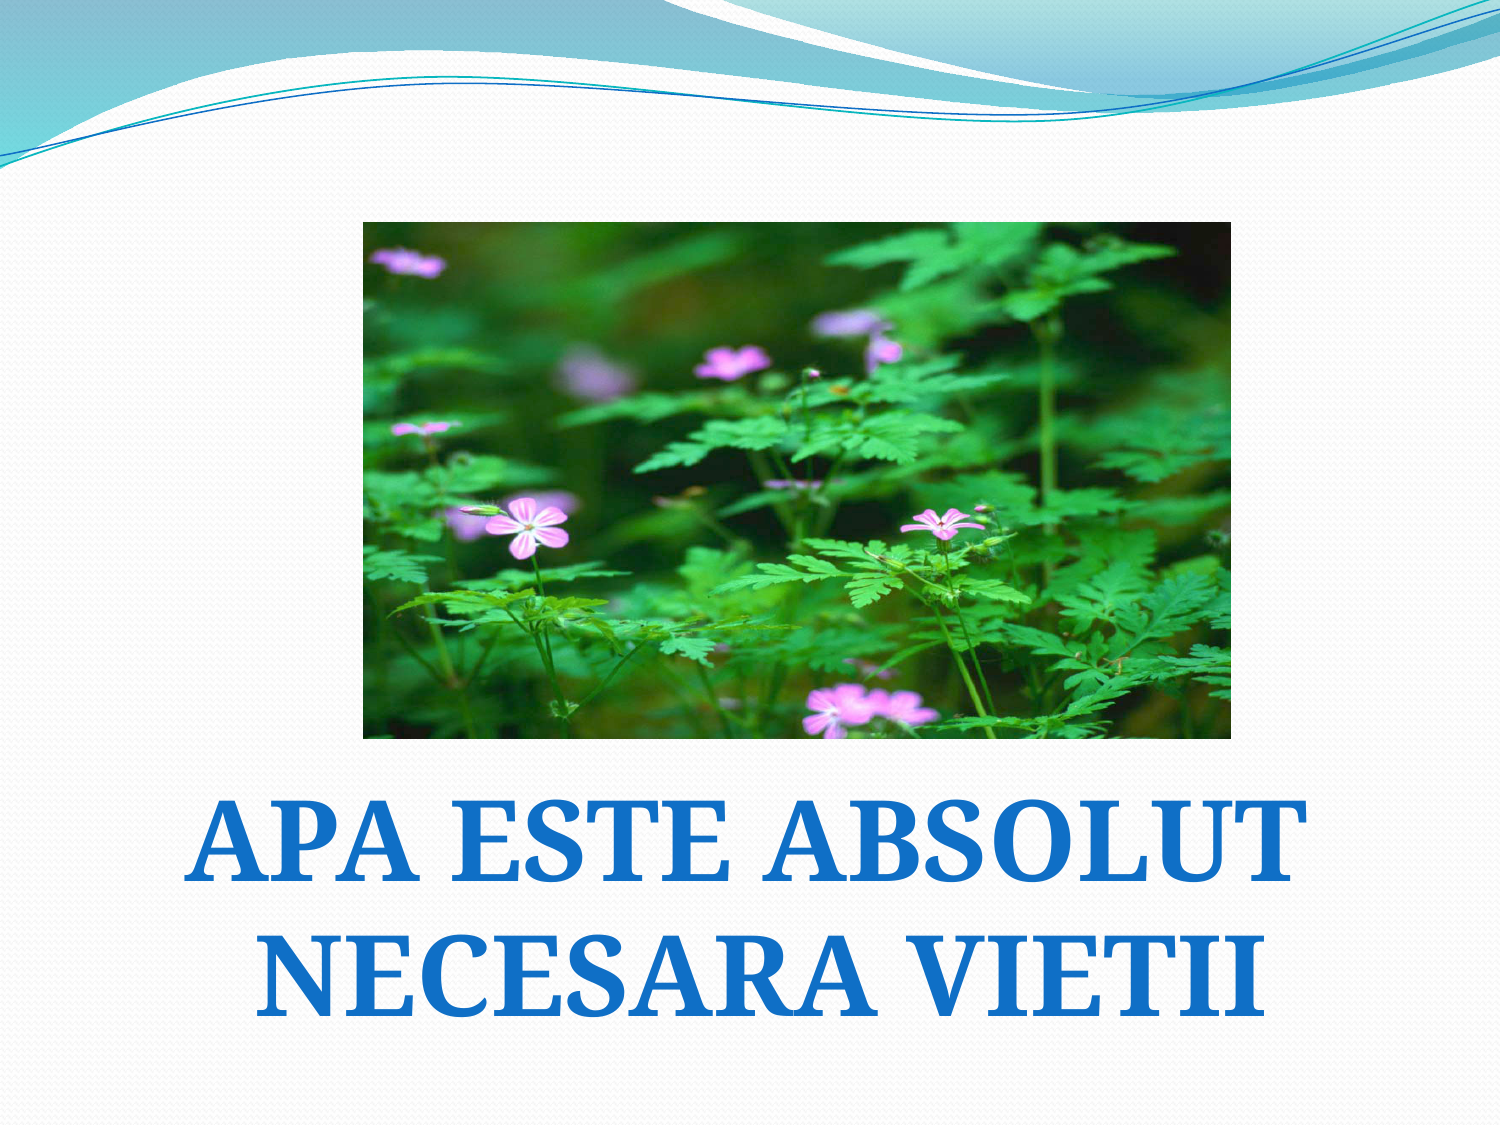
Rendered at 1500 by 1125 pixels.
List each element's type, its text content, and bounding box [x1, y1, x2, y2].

picture [362, 222, 1231, 739]
text_box APA ESTE ABSOLUT NECESARA VIETII [169, 761, 1354, 1047]
